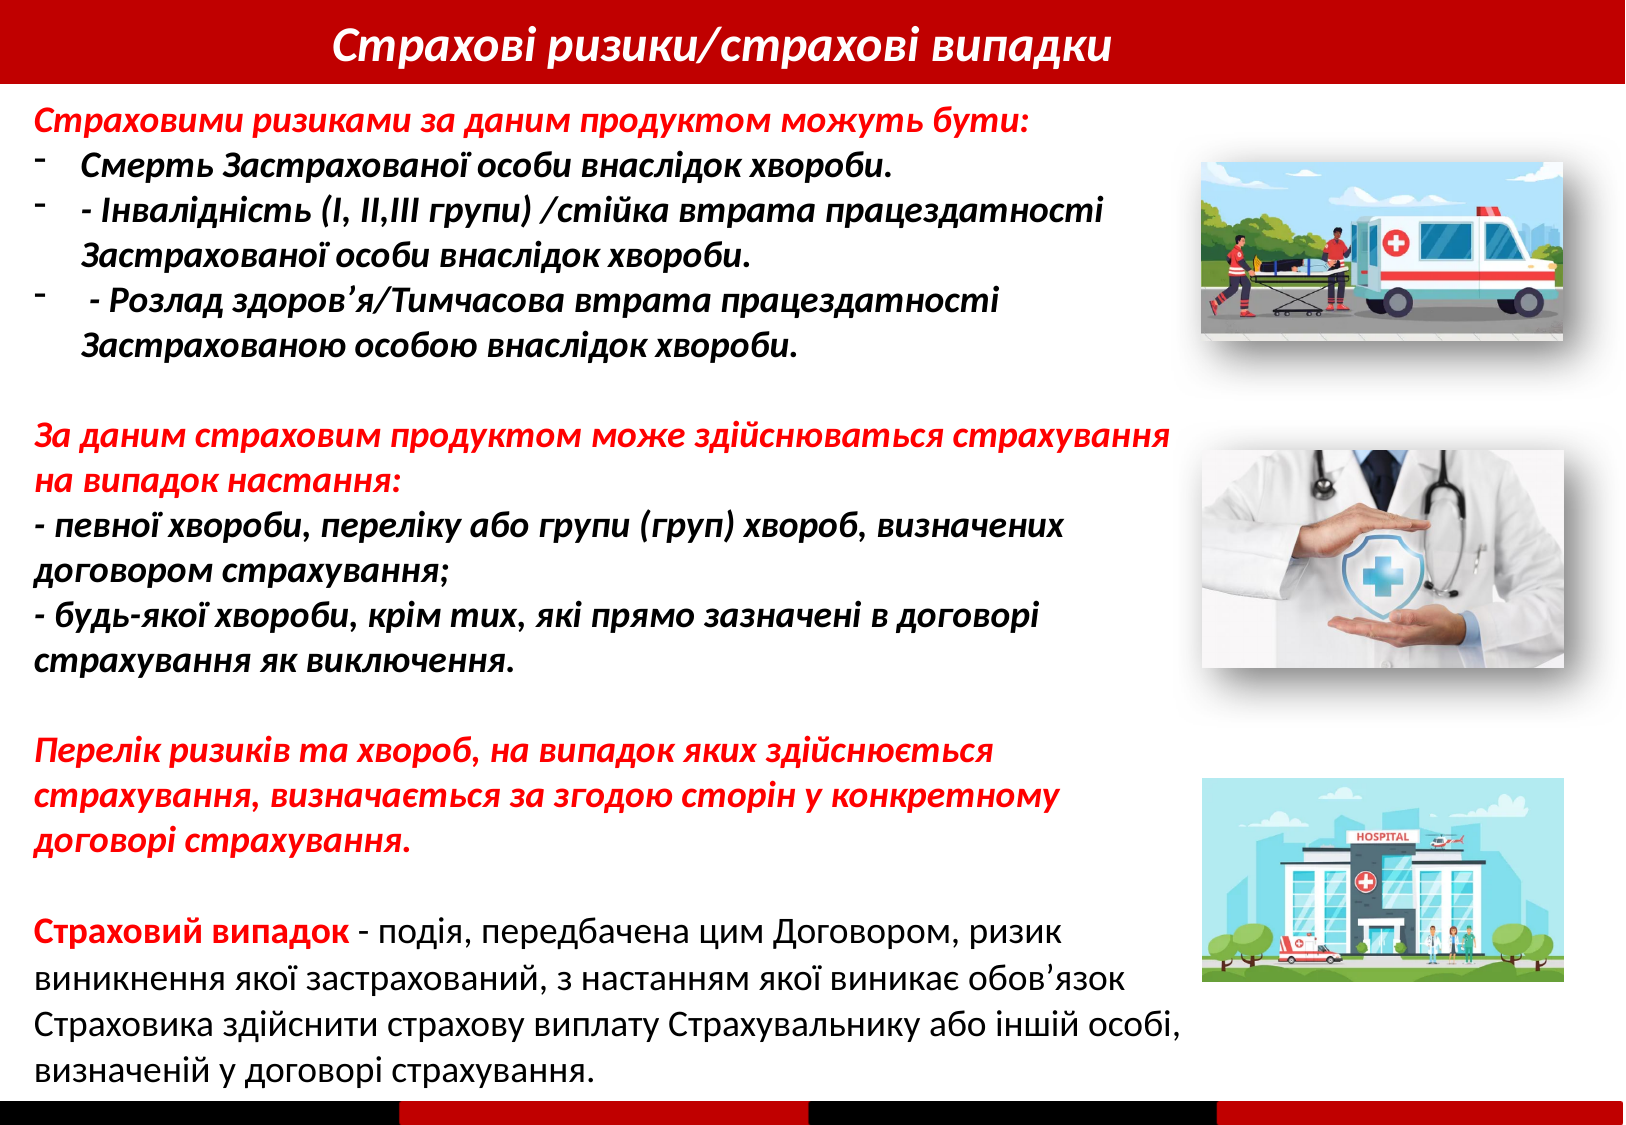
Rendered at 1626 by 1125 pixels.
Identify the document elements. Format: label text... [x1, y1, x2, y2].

picture [1202, 778, 1565, 982]
text_box Страховими ризиками за даним продуктом можуть бути: Смерть Застрахованої особи внаслідок хвороби. - Інвалідність (І, ІІ,ІІІ групи) /стійка втрата працездатності Застрахованої особи внаслідок хвороби. - Розлад здоров’я/Тимчасова втрата працездатності Застрахованою особою внаслідок хвороби. За даним страховим продуктом може здійснюваться страхування на випадок настання: - певної хвороби, переліку або групи (груп) хвороб, визначених договором страхування; - будь-якої хвороби, крім тих, які прямо зазначені в договорі страхування як виключення. Перелік ризиків та хвороб, на випадок яких здійснюється страхування, визначається за згодою сторін у конкретному договорі страхування. Страховий випадок - подія, передбачена цим Договором, ризик виникнення якої застрахований, з настанням якої виникає обов’язок Страховика здійснити страхову виплату Страхувальнику або іншій особі, визначеній у договорі страхування. [18, 87, 1213, 1099]
picture [1202, 450, 1565, 668]
picture [1201, 162, 1563, 341]
picture [0, 1101, 1624, 1125]
text_box Страхові ризики/страхові випадки [0, 0, 1625, 84]
